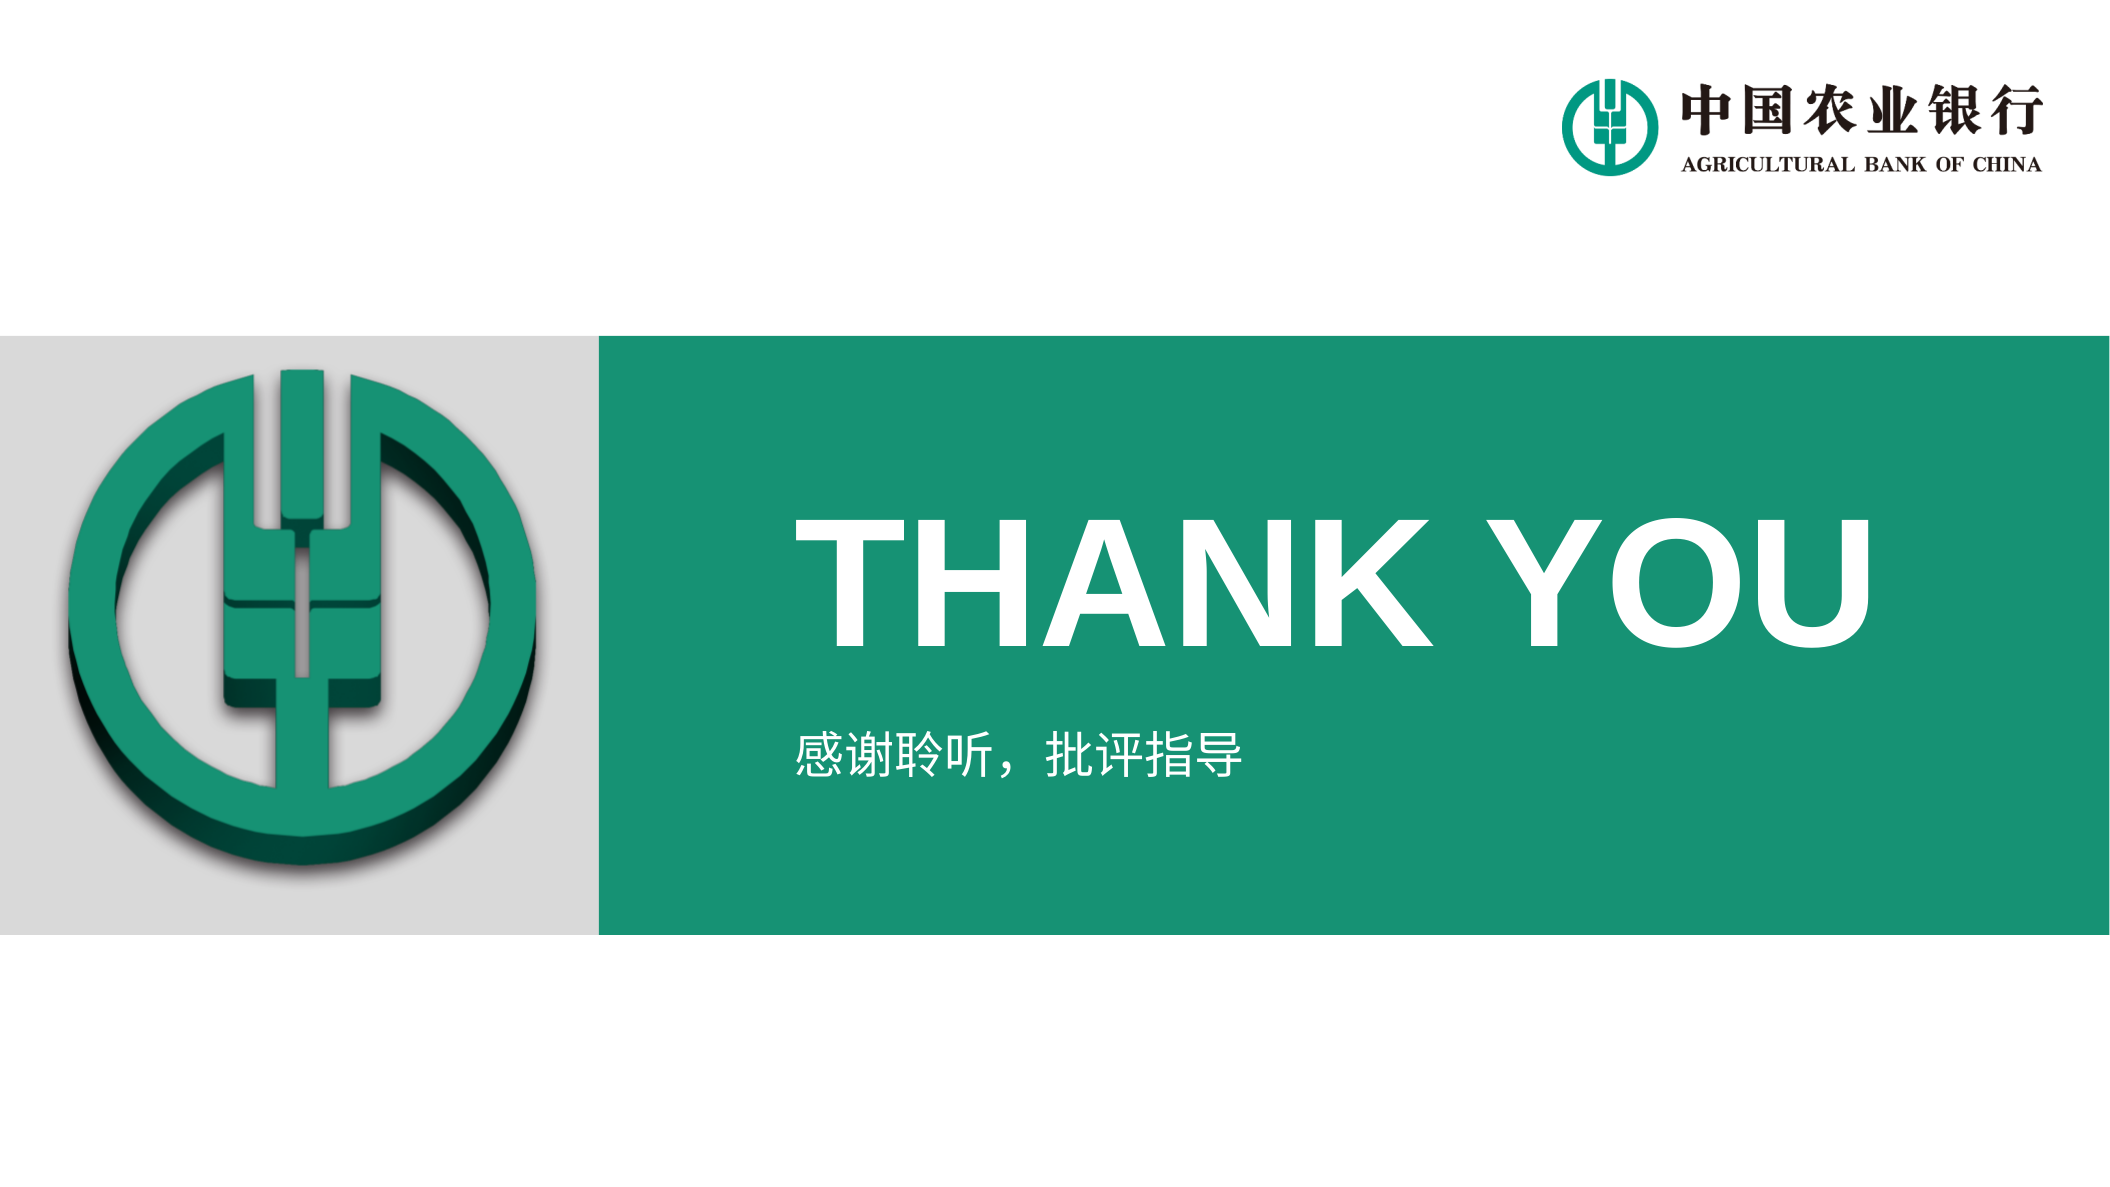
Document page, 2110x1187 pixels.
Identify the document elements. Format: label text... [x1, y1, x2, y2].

text_box [598, 335, 2110, 936]
text_box THANK YOU [794, 463, 1882, 684]
text_box [0, 335, 598, 936]
picture [42, 358, 562, 913]
picture [1531, 53, 2072, 202]
text_box 感谢聆听，批评指导 [794, 723, 1339, 784]
